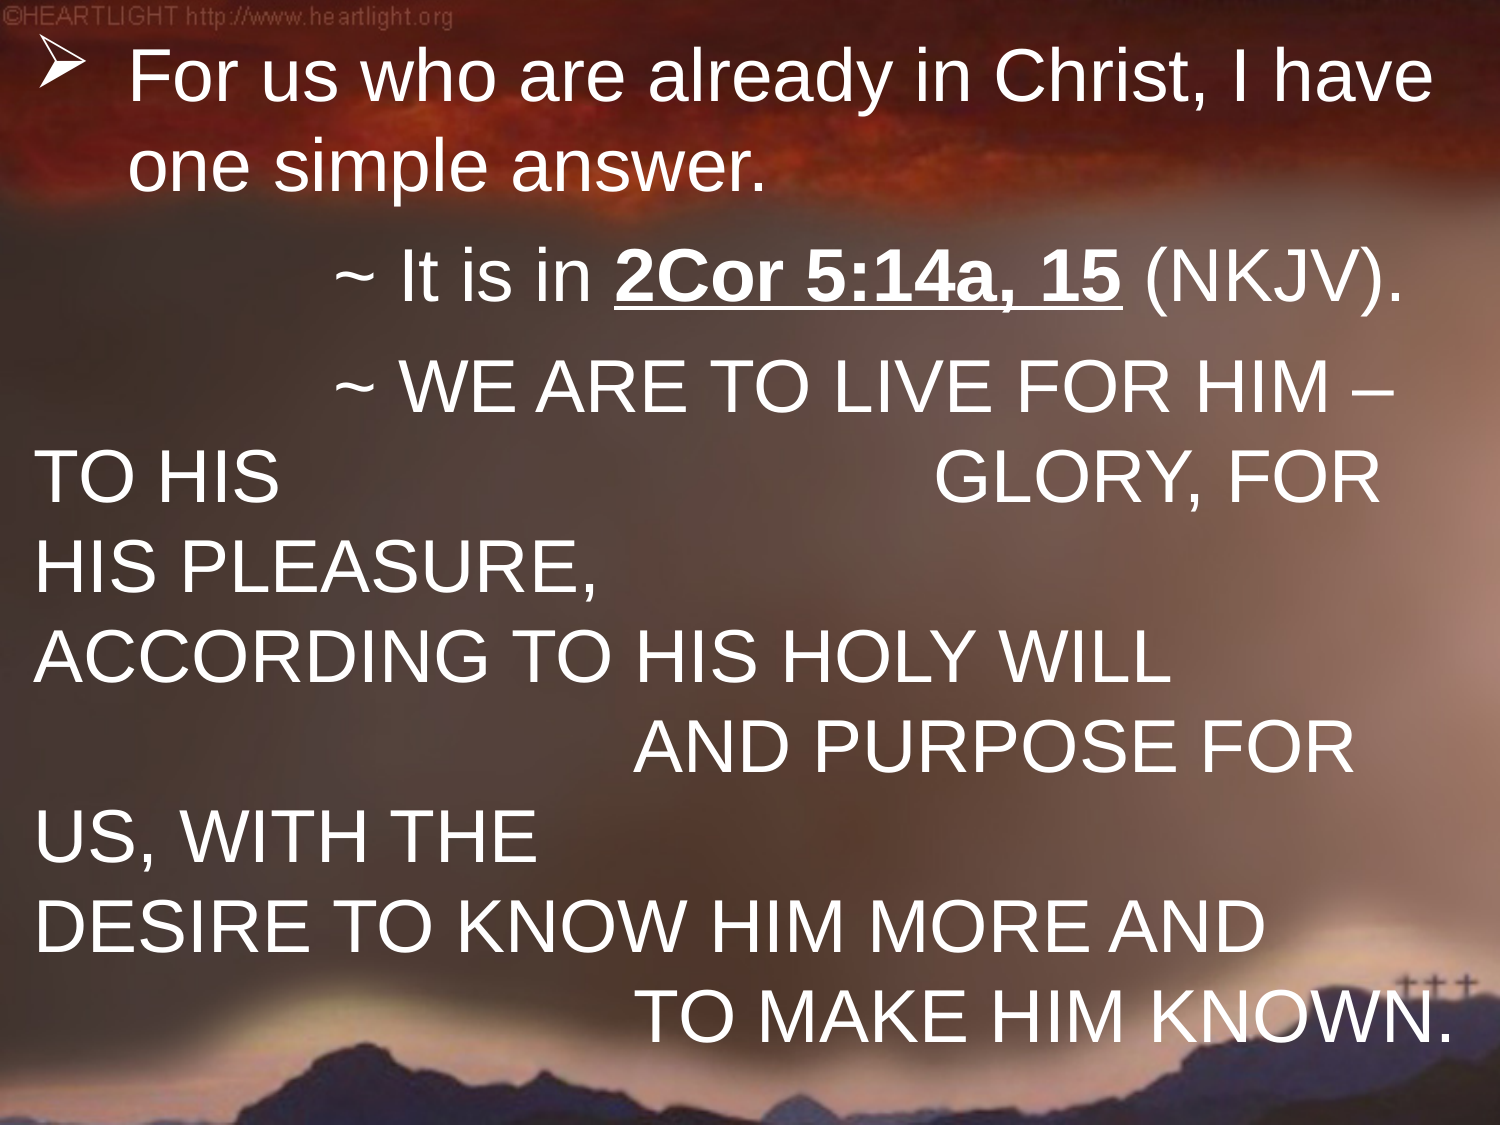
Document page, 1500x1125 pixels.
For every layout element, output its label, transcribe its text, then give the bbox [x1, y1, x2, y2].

subtitle For us who are already in Christ, I have one simple answer. ~ It is in 2Cor 5:14a, 15 (nkjv). ~ WE ARE TO LIVE FOR HIM – TO HIS GLORY, FOR HIS PLEASURE, ACCORDING TO HIS HOLY WILL AND PURPOSE FOR US, WITH THE DESIRE TO KNOW HIM MORE AND TO MAKE HIM KNOWN. [18, 18, 1477, 1104]
picture [0, 0, 1500, 1125]
